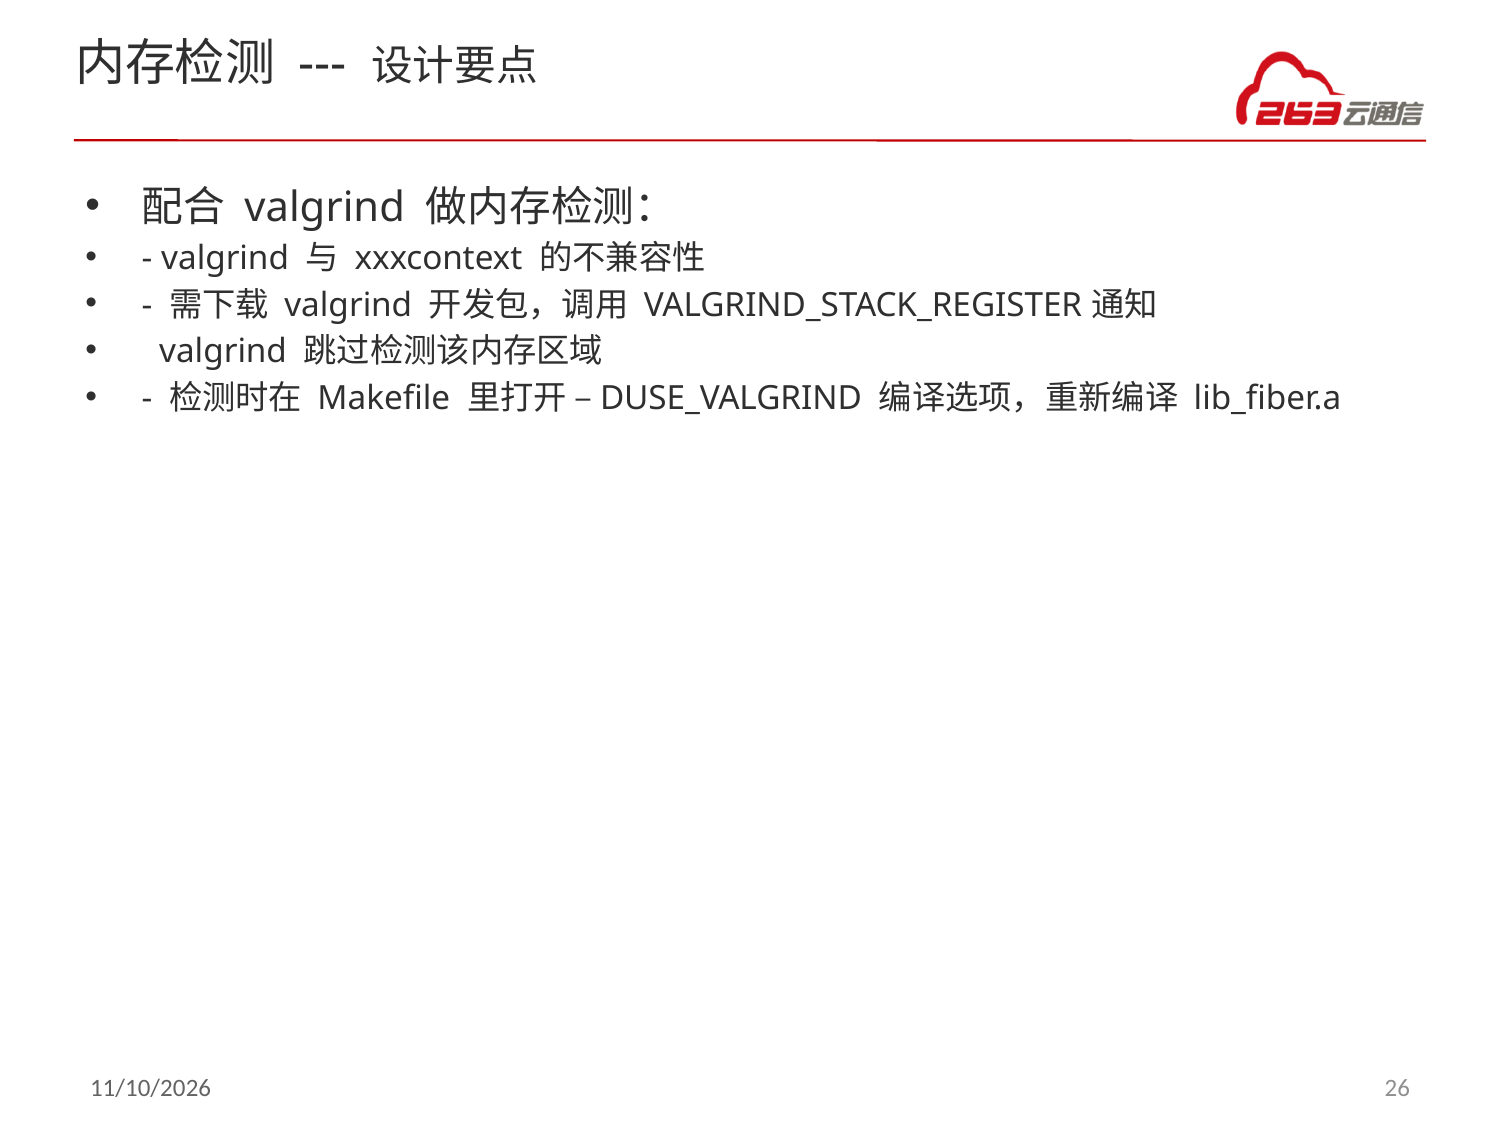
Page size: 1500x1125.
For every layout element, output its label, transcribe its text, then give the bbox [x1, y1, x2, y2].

list 配合 valgrind 做内存检测： - valgrind 与 xxxcontext 的不兼容性 - 需下载 valgrind 开发包，调用 VALGRIND_STACK_REGISTER通知 valgrind 跳过检测该内存区域 - 检测时在 Makefile 里打开 –DUSE_VALGRIND 编译选项，重新编译 lib_fiber.a [70, 171, 1421, 1016]
title 内存检测 --- 设计要点 [75, 30, 1235, 136]
picture [1230, 37, 1430, 141]
